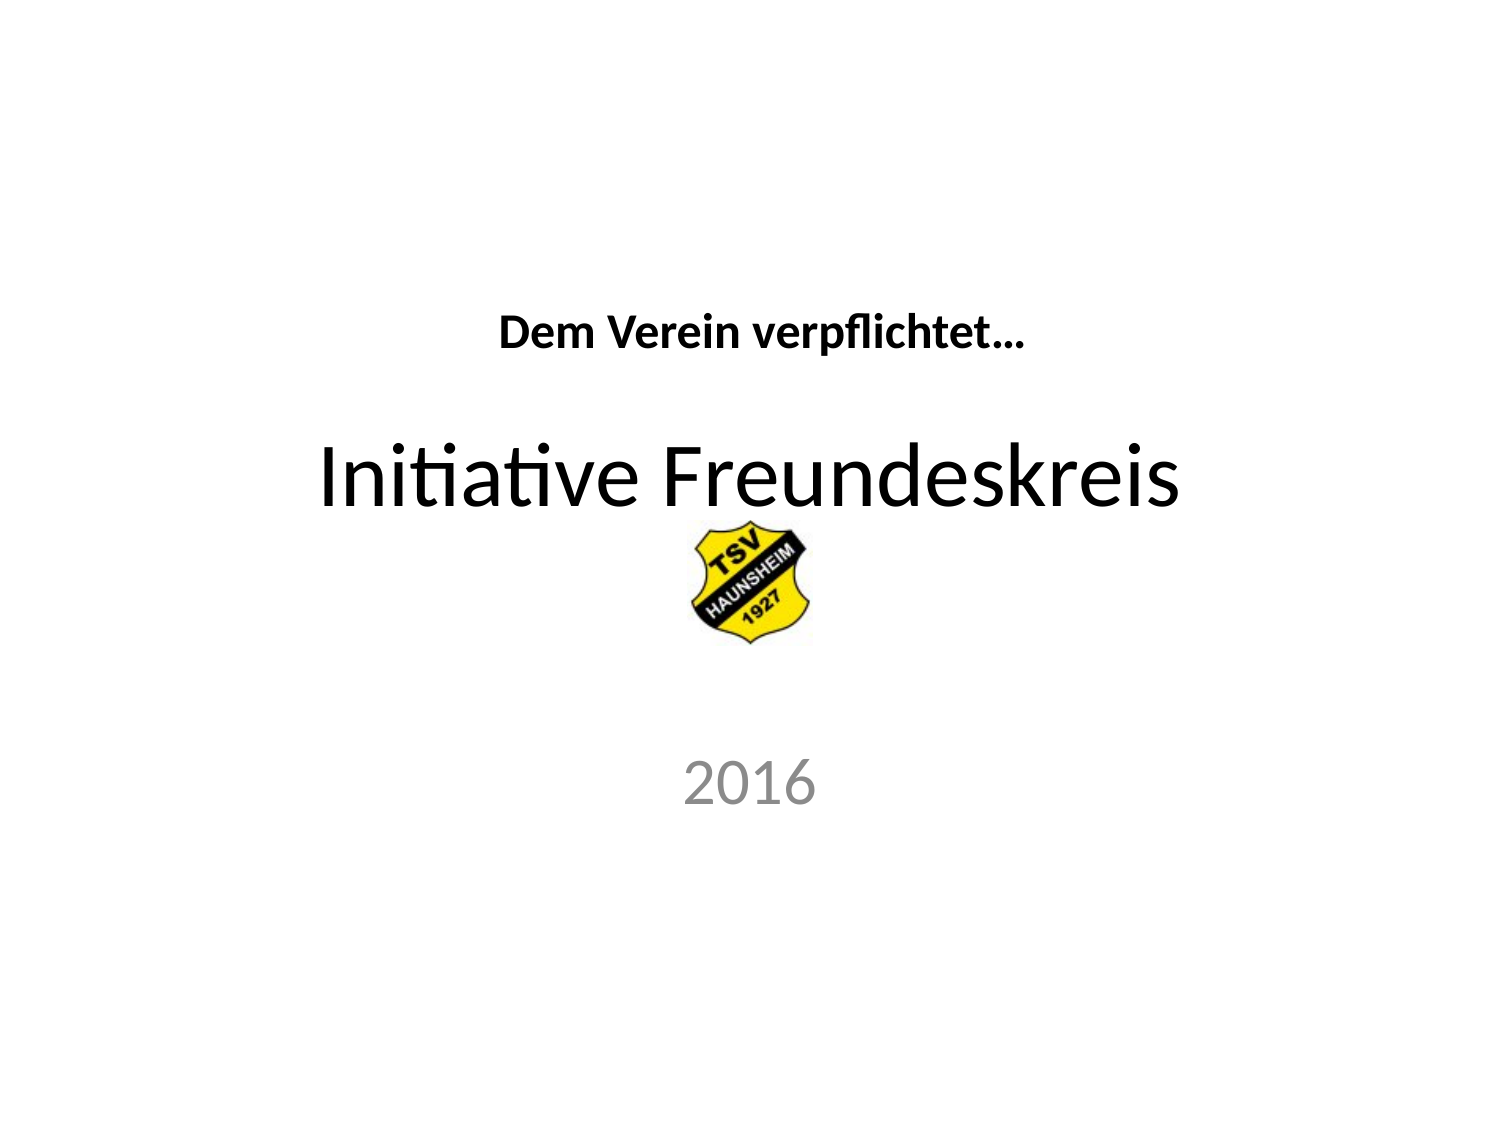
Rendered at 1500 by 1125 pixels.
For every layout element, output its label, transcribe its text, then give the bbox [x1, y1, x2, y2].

title Initiative Freundeskreis [112, 349, 1388, 591]
picture [687, 519, 813, 646]
text_box Dem Verein verpflichtet… [483, 290, 1042, 366]
subtitle 2016 [225, 637, 1275, 925]
